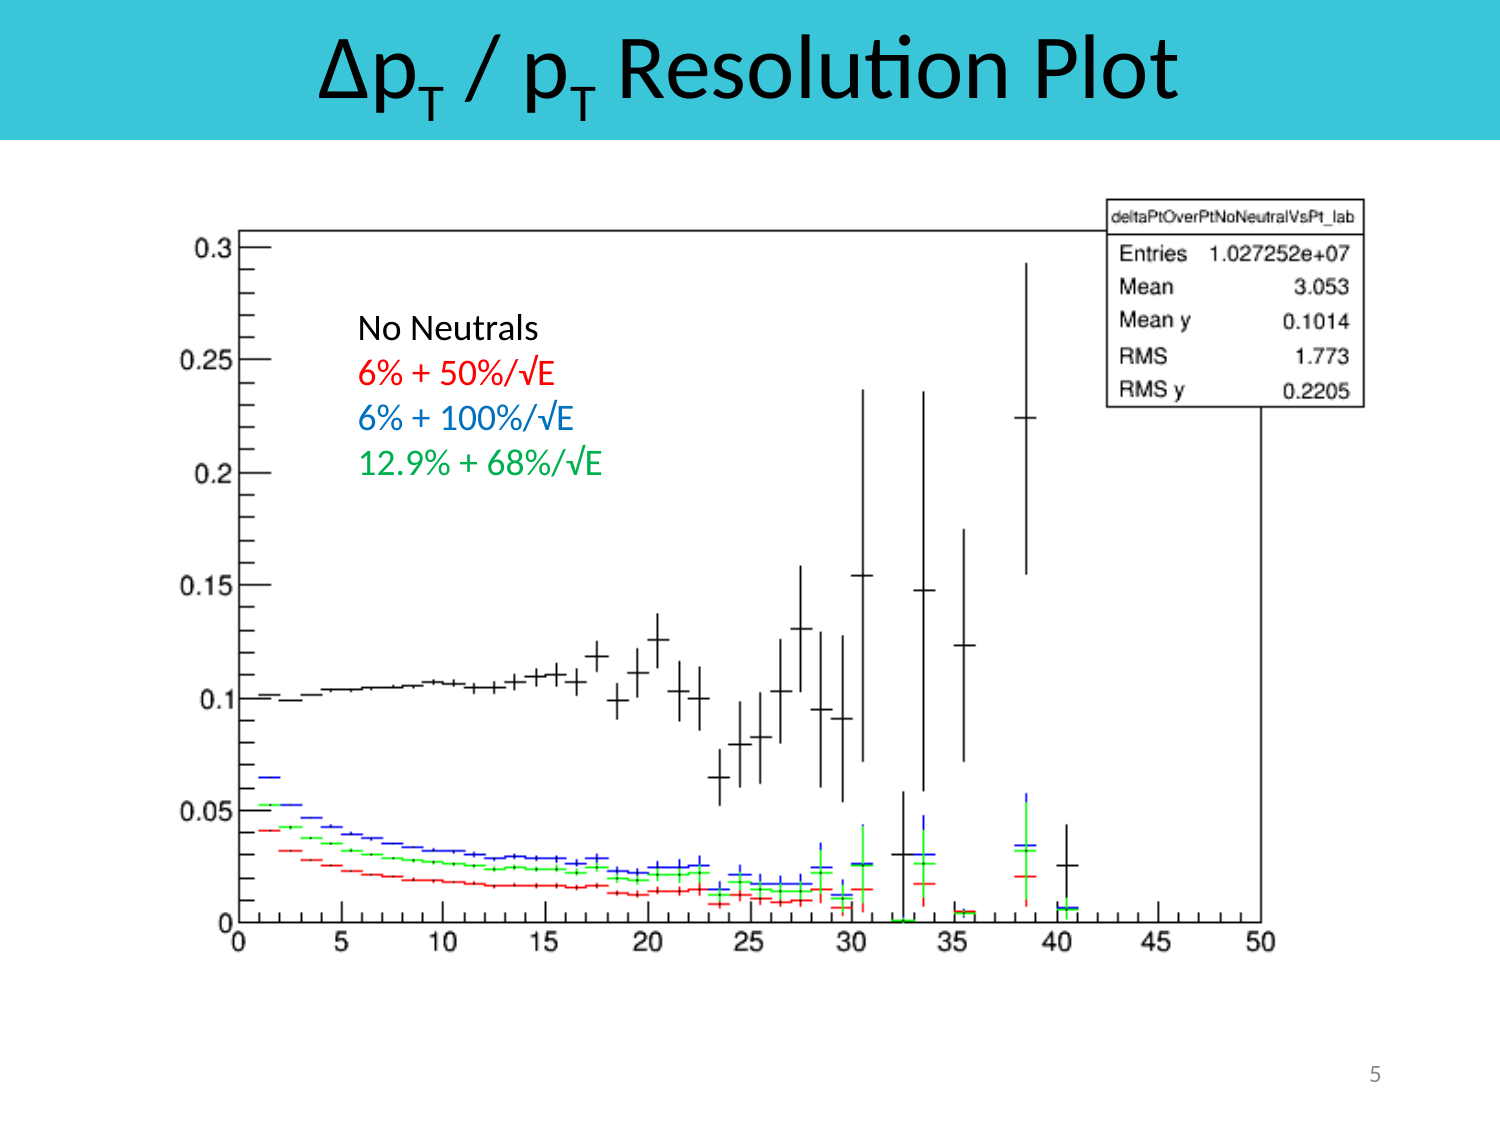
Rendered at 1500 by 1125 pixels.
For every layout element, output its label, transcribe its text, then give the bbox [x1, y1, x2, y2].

picture [112, 144, 1389, 1010]
text_box ∆pT / pT Resolution Plot [0, 0, 1500, 140]
slide_number 5 [1059, 1042, 1397, 1103]
